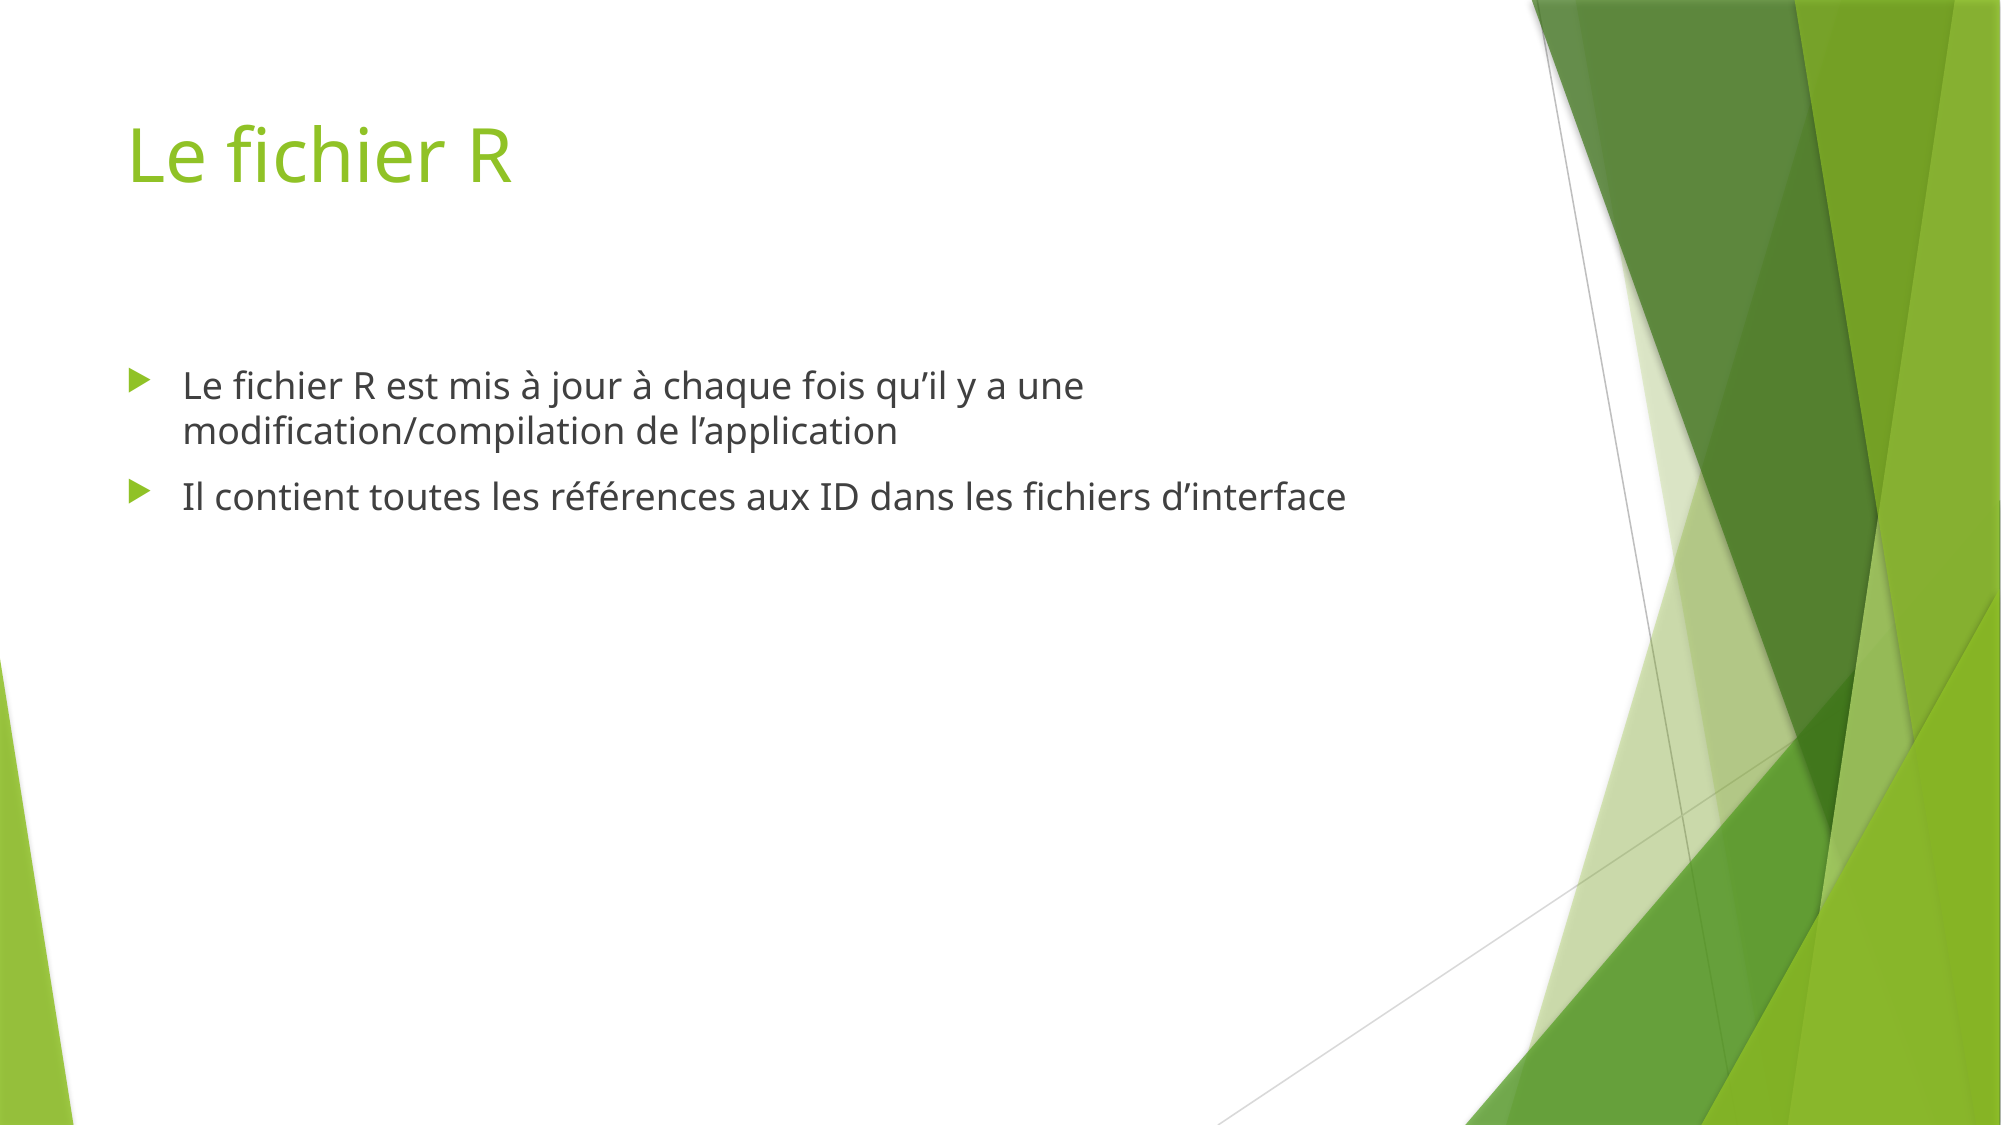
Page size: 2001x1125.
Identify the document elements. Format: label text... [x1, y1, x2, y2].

title Le fichier R [111, 99, 1522, 317]
list Le fichier R est mis à jour à chaque fois qu’il y a une modification/compilation de l’application Il contient toutes les références aux ID dans les fichiers d’interface [111, 354, 1522, 992]
